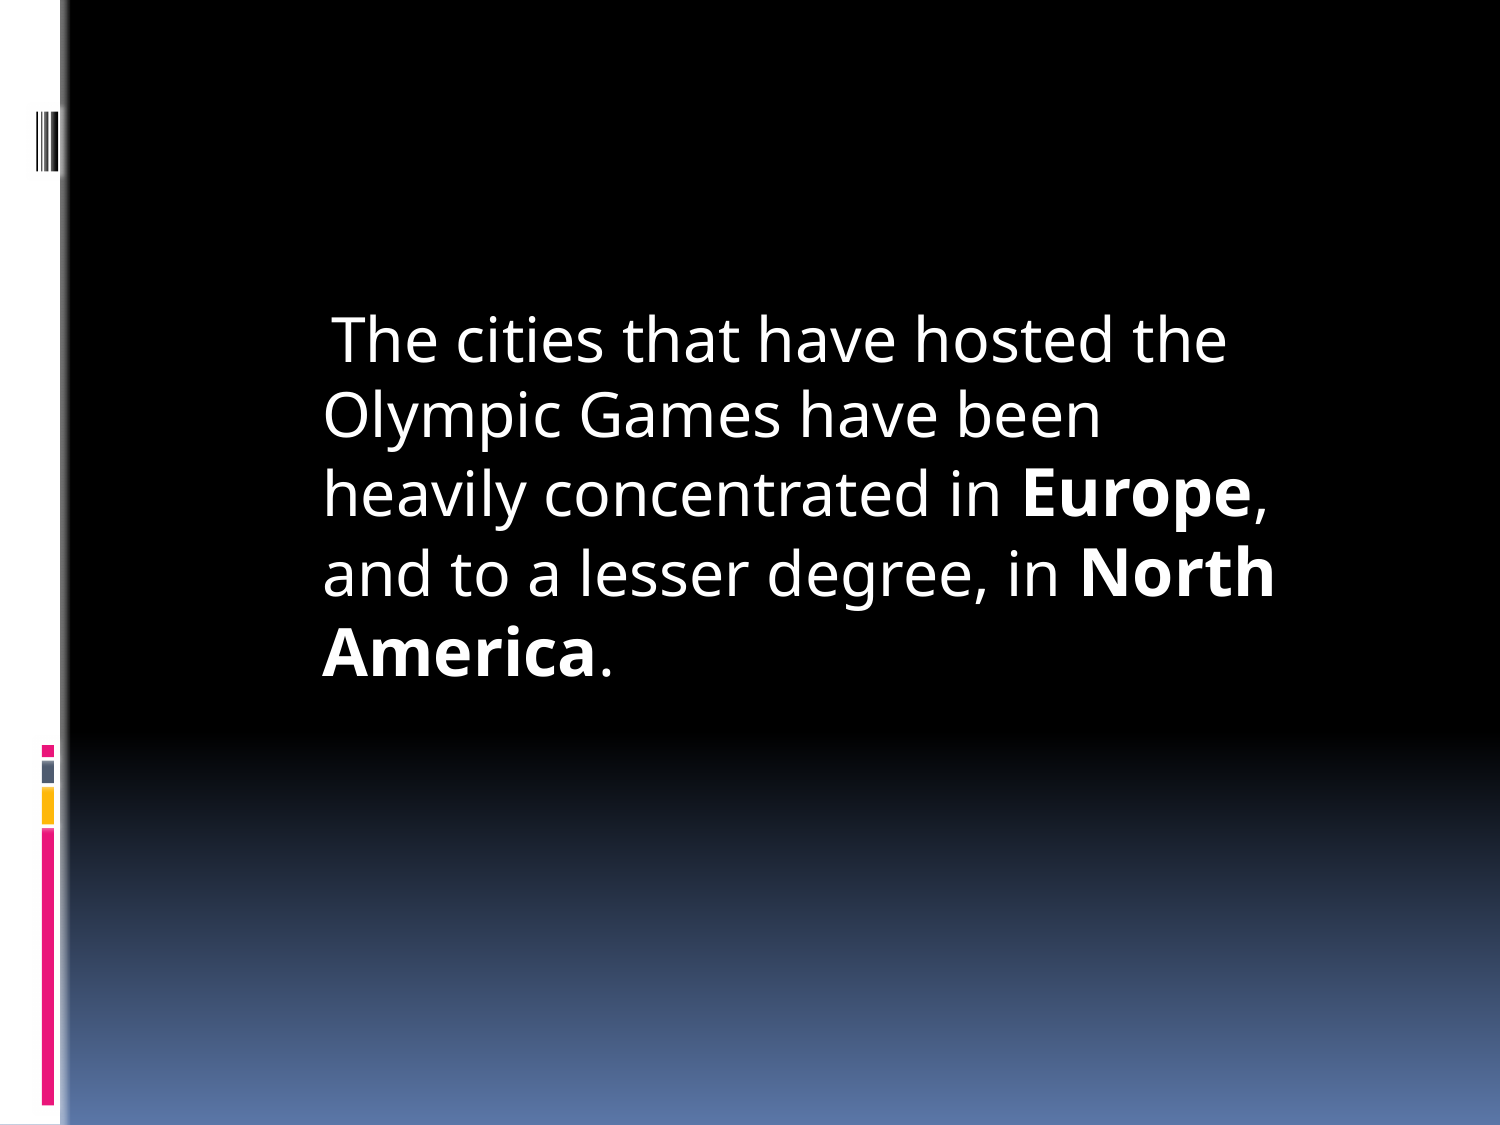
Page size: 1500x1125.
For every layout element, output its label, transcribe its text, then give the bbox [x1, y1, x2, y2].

list The cities that have hosted the Olympic Games have been heavily concentrated in Europe, and to a lesser degree, in North America. [239, 292, 1327, 1043]
